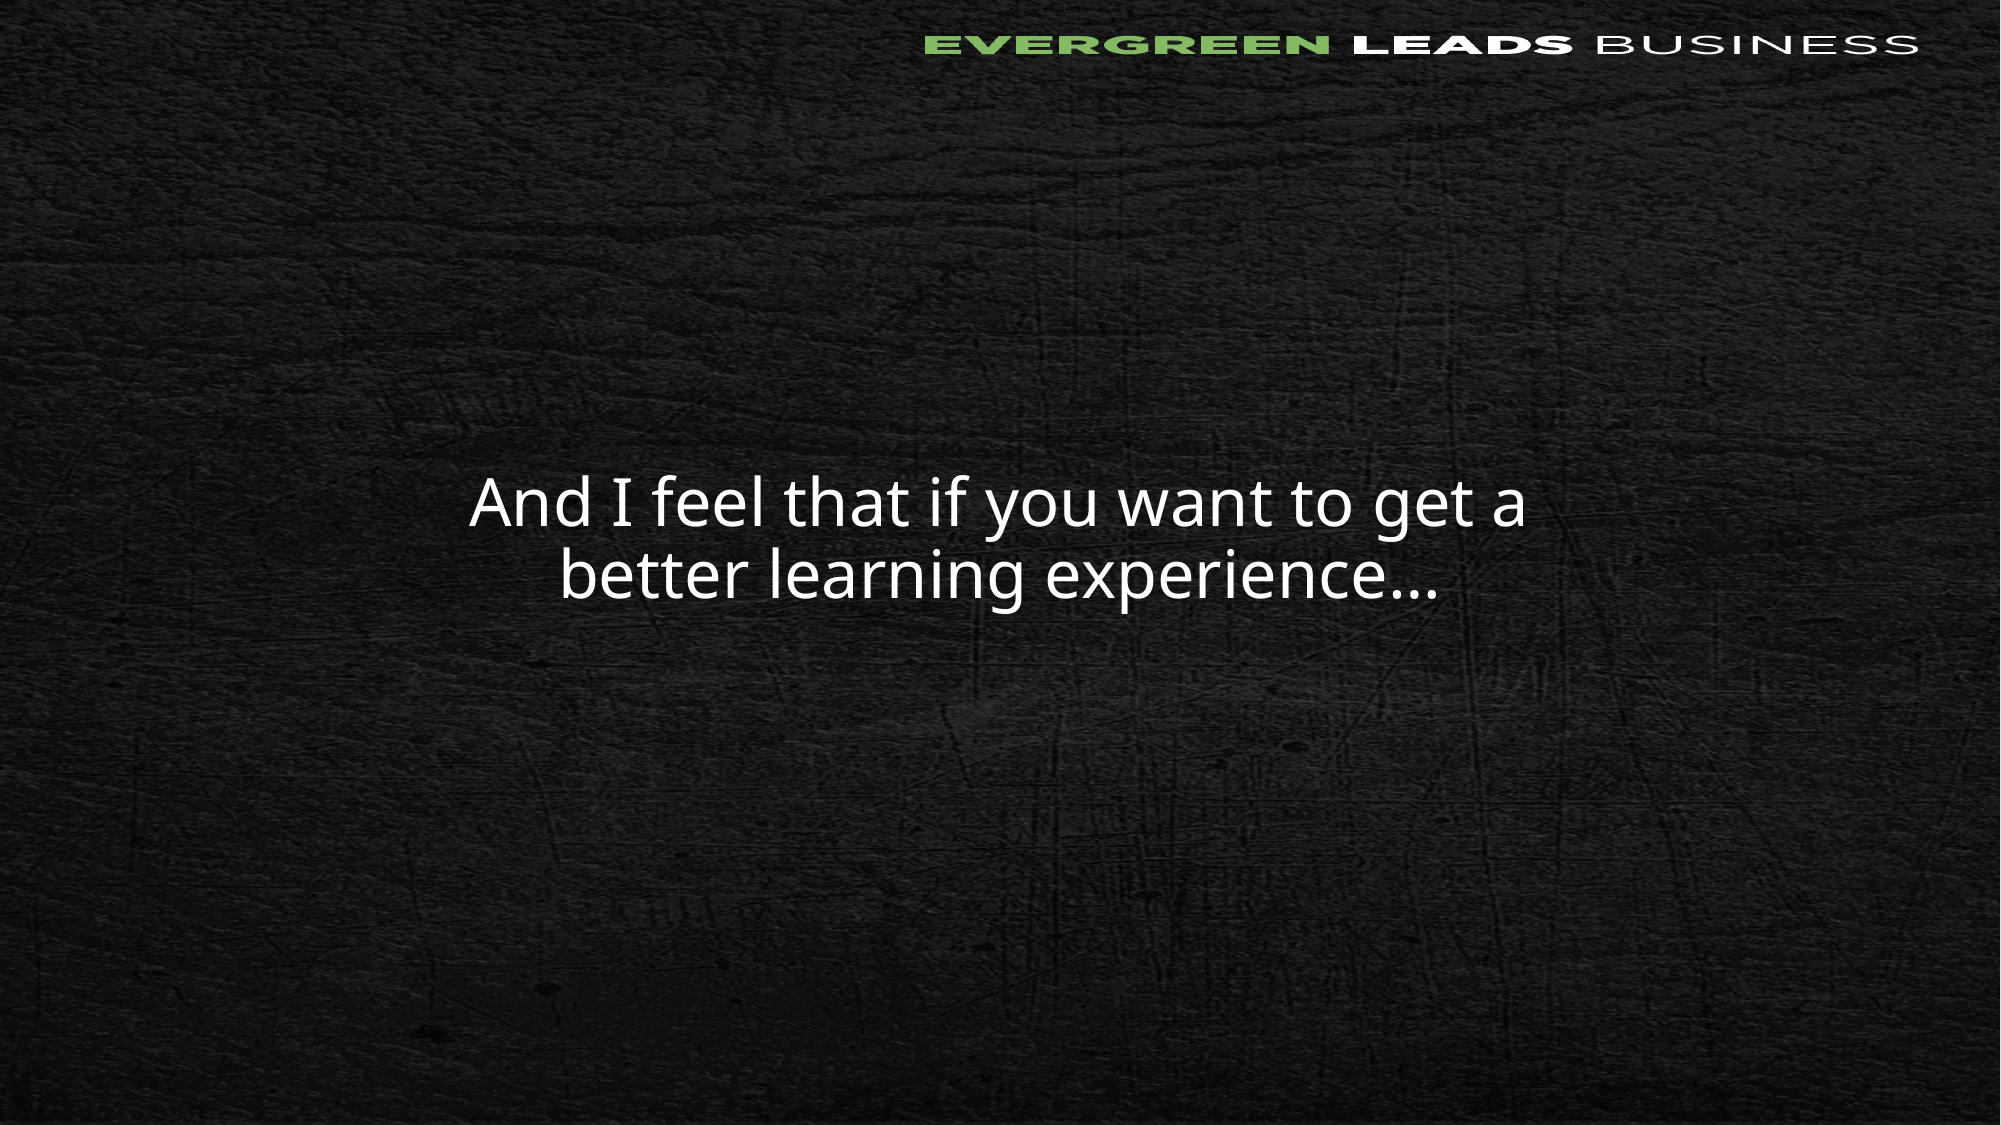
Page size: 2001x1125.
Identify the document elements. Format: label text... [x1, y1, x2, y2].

picture [0, 0, 2001, 1125]
list And I feel that if you want to get a better learning experience… [446, 461, 1554, 664]
